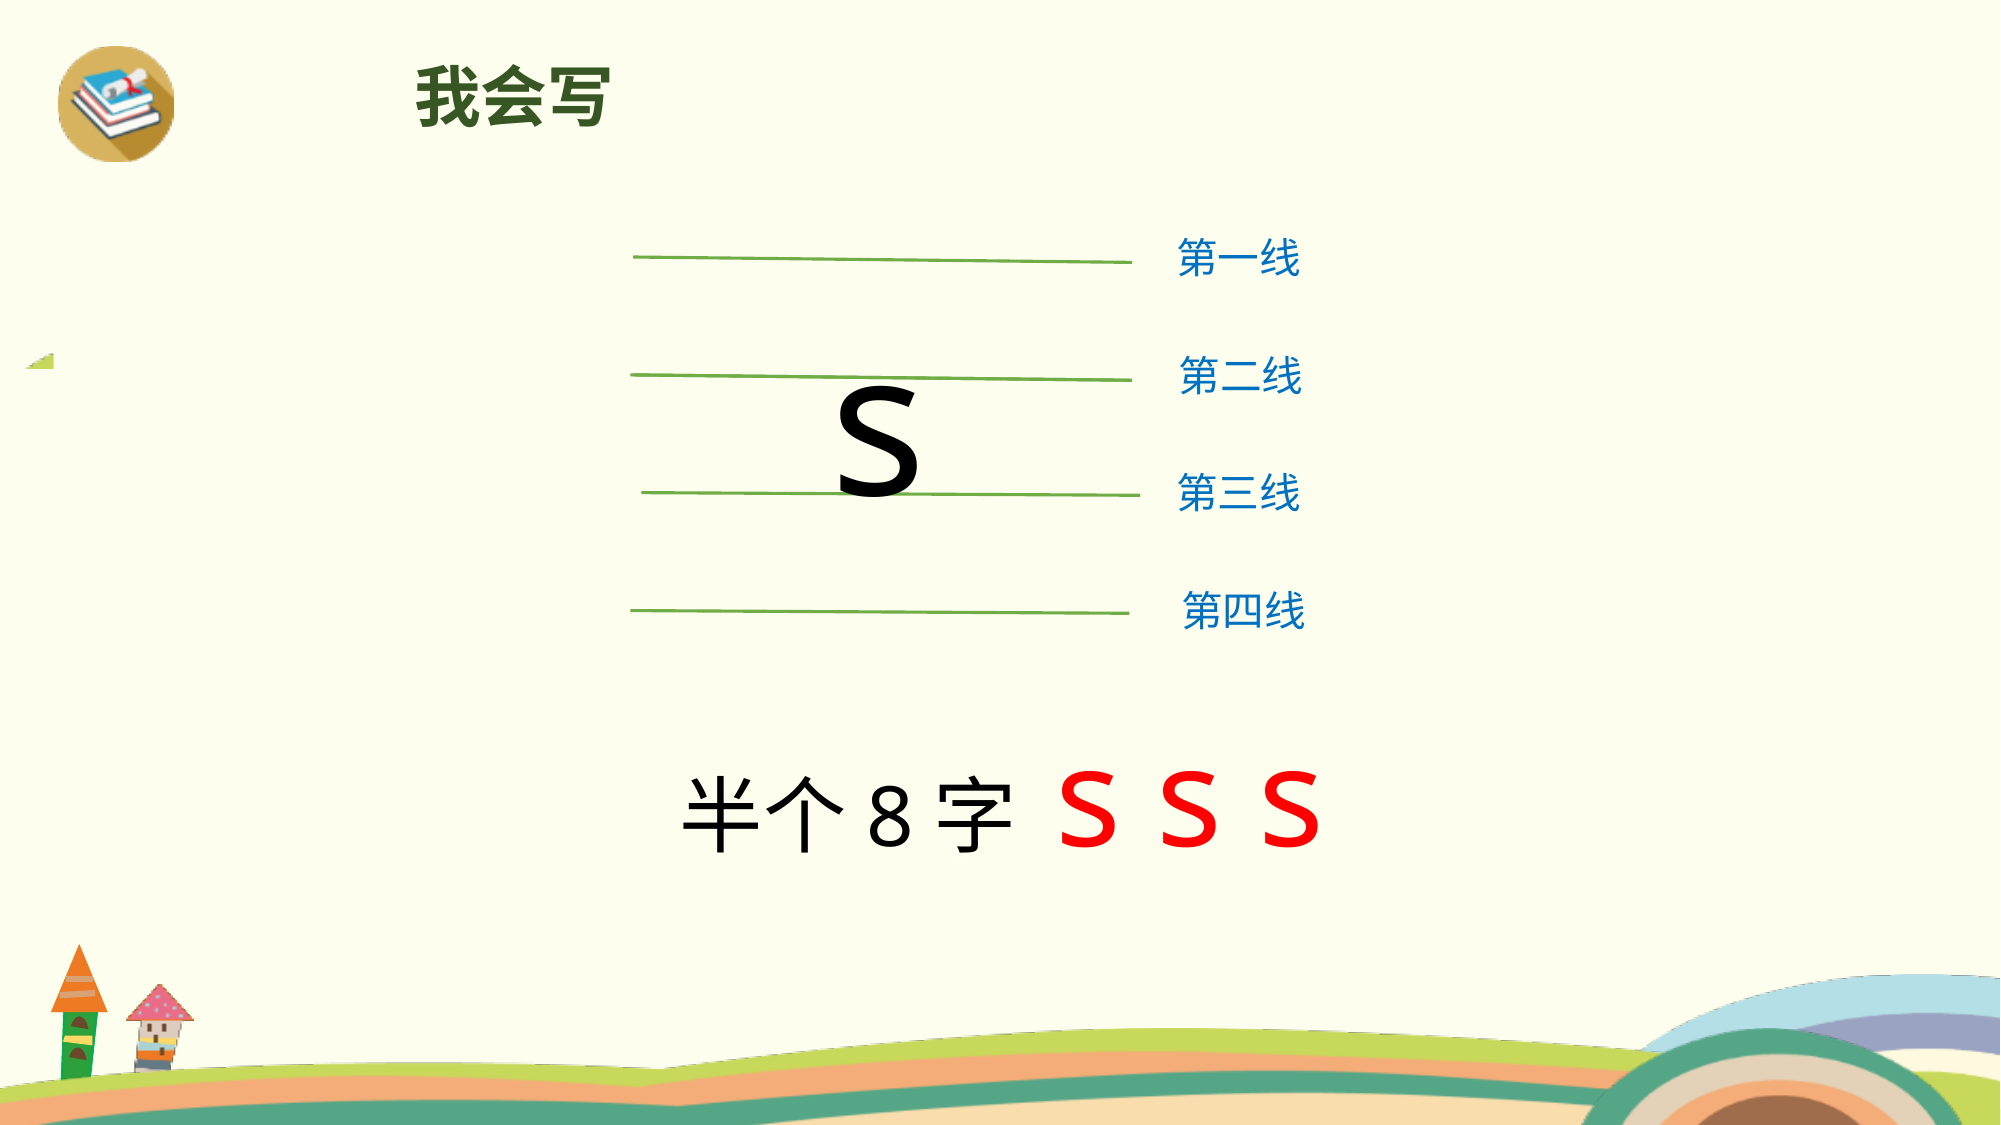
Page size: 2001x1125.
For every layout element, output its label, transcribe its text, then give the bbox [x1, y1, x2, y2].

picture [0, 0, 2001, 1125]
text_box 半个8字 s s s [664, 701, 1379, 881]
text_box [630, 224, 1358, 644]
text_box 我会写 [399, 47, 630, 143]
